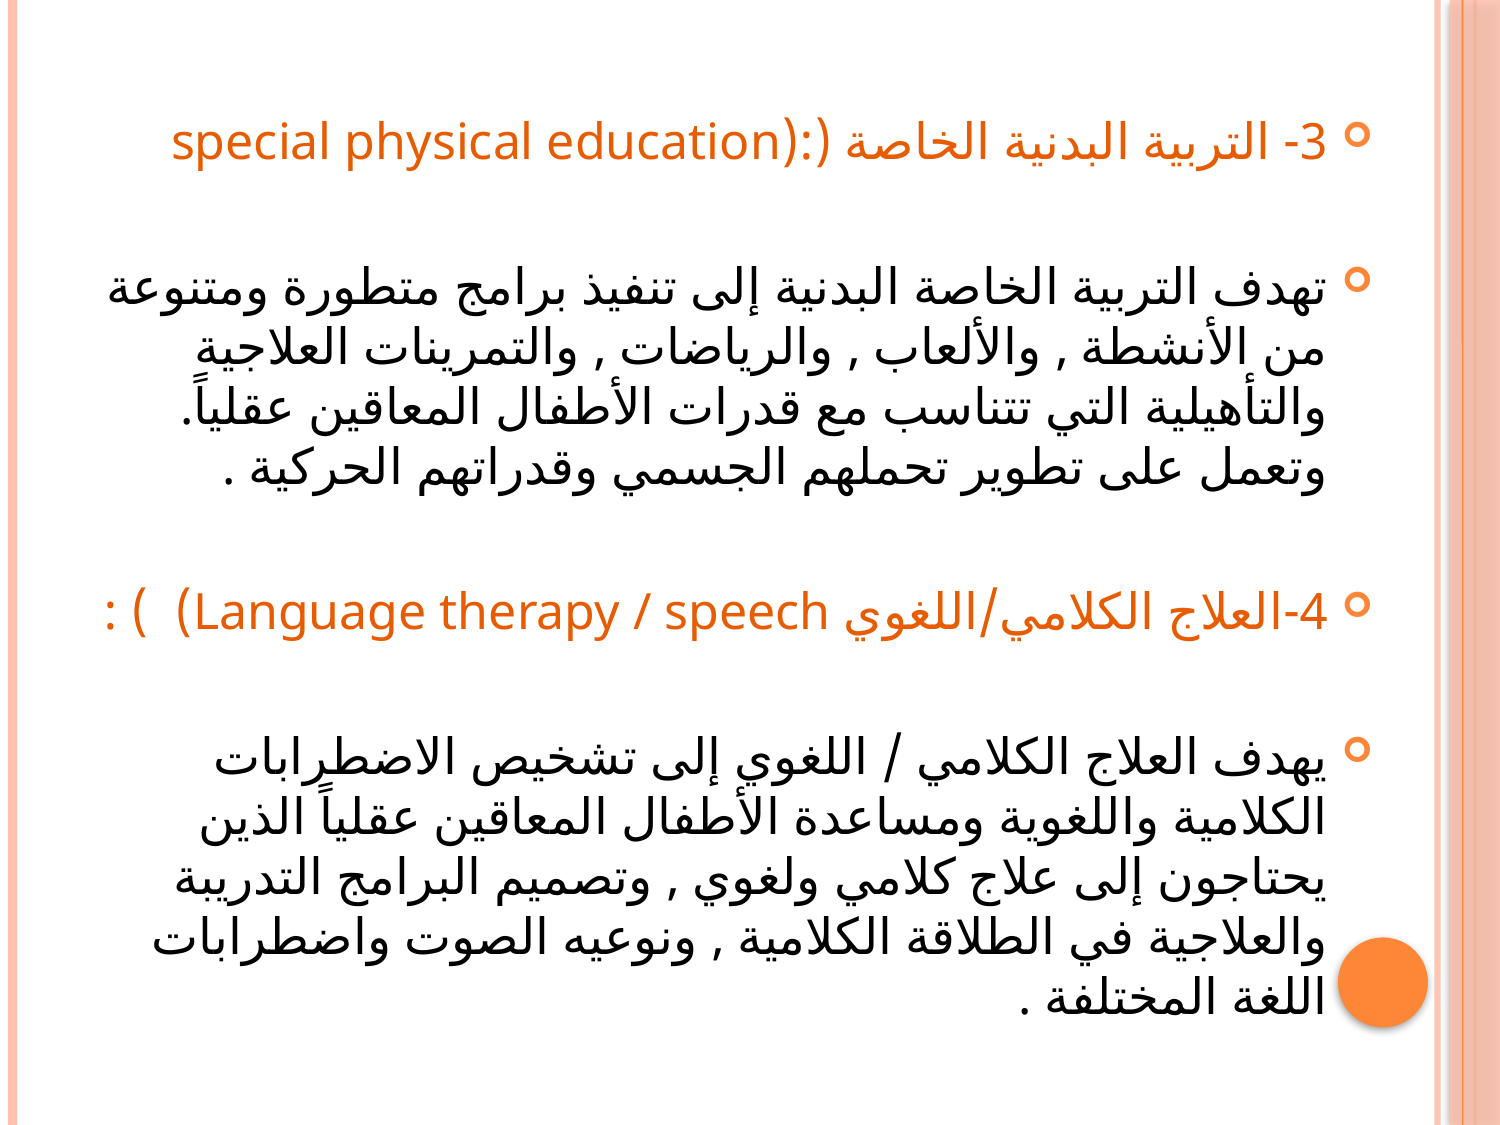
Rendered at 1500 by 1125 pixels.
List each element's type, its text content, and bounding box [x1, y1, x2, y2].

list 3- التربية البدنية الخاصة (:(special physical education تهدف التربية الخاصة البدنية إلى تنفيذ برامج متطورة ومتنوعة من الأنشطة , والألعاب , والرياضات , والتمرينات العلاجية والتأهيلية التي تتناسب مع قدرات الأطفال المعاقين عقلياً. وتعمل على تطوير تحملهم الجسمي وقدراتهم الحركية . 4-العلاج الكلامي/اللغوي Language therapy / speech) ) : يهدف العلاج الكلامي / اللغوي إلى تشخيص الاضطرابات الكلامية واللغوية ومساعدة الأطفال المعاقين عقلياً الذين يحتاجون إلى علاج كلامي ولغوي , وتصميم البرامج التدريبة والعلاجية في الطلاقة الكلامية , ونوعيه الصوت واضطرابات اللغة المختلفة . [75, 101, 1388, 1062]
